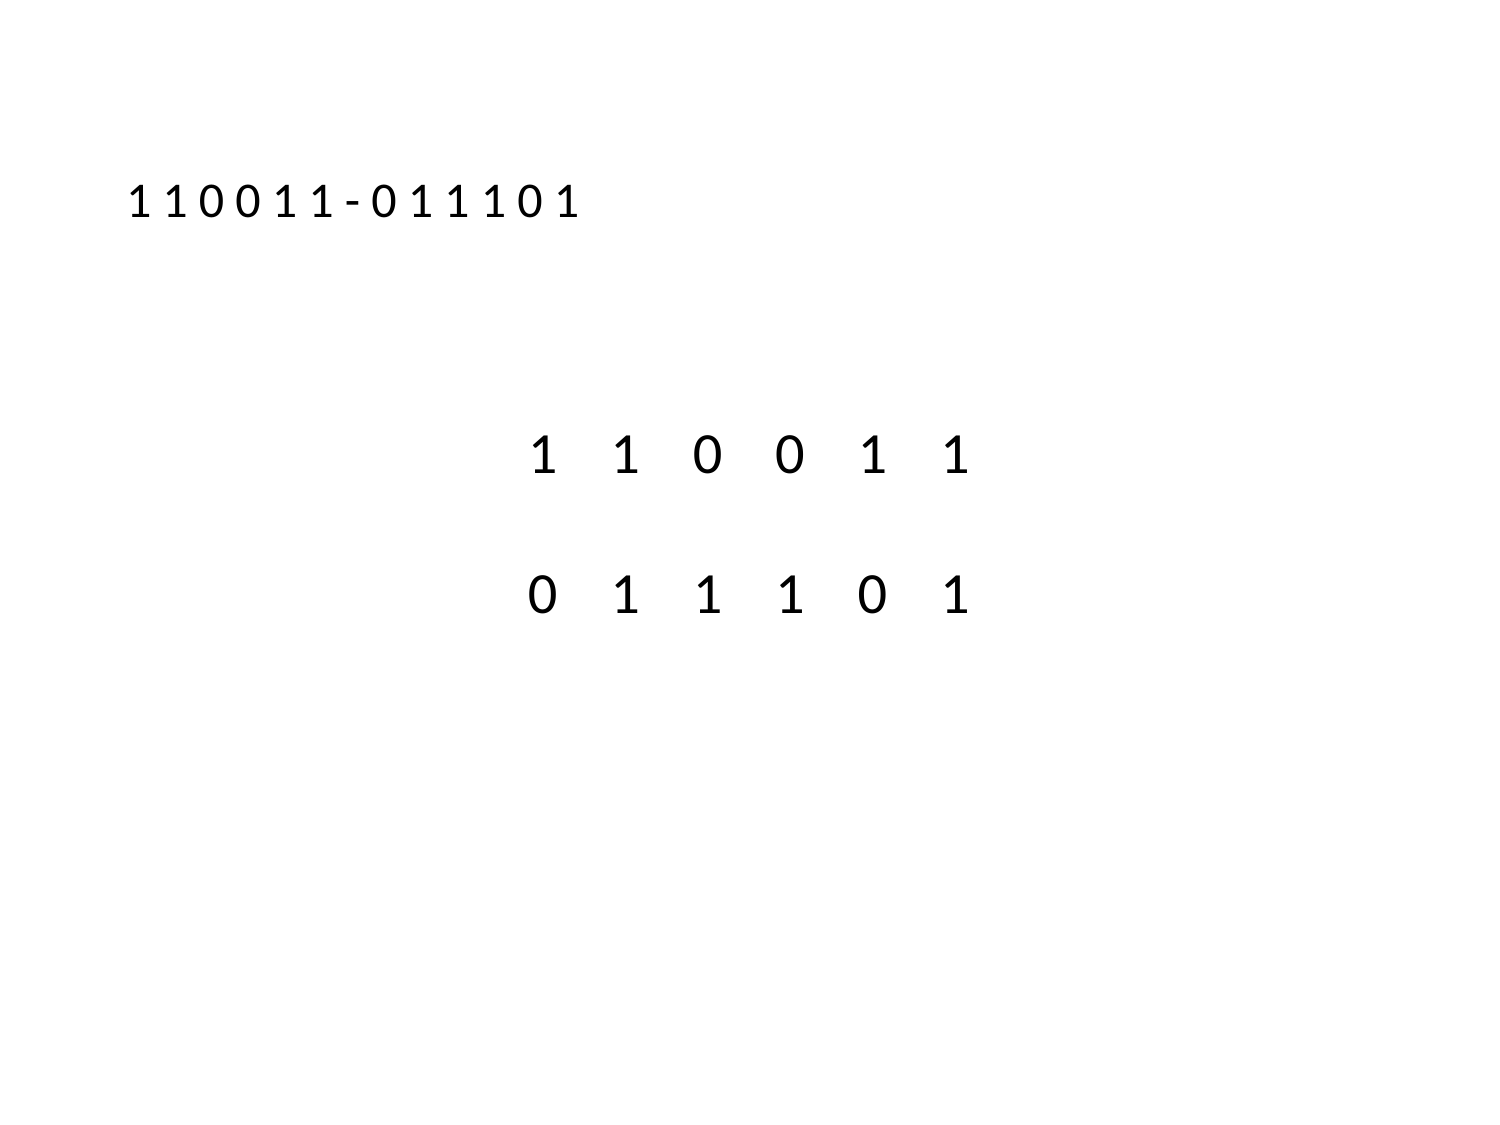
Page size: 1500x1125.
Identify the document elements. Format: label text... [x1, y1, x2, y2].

text_box 1 1 0 0 1 1 - 0 1 1 1 0 1 [99, 99, 963, 235]
text_box 1 1 0 0 1 1 0 1 1 1 0 1 [500, 337, 1306, 633]
